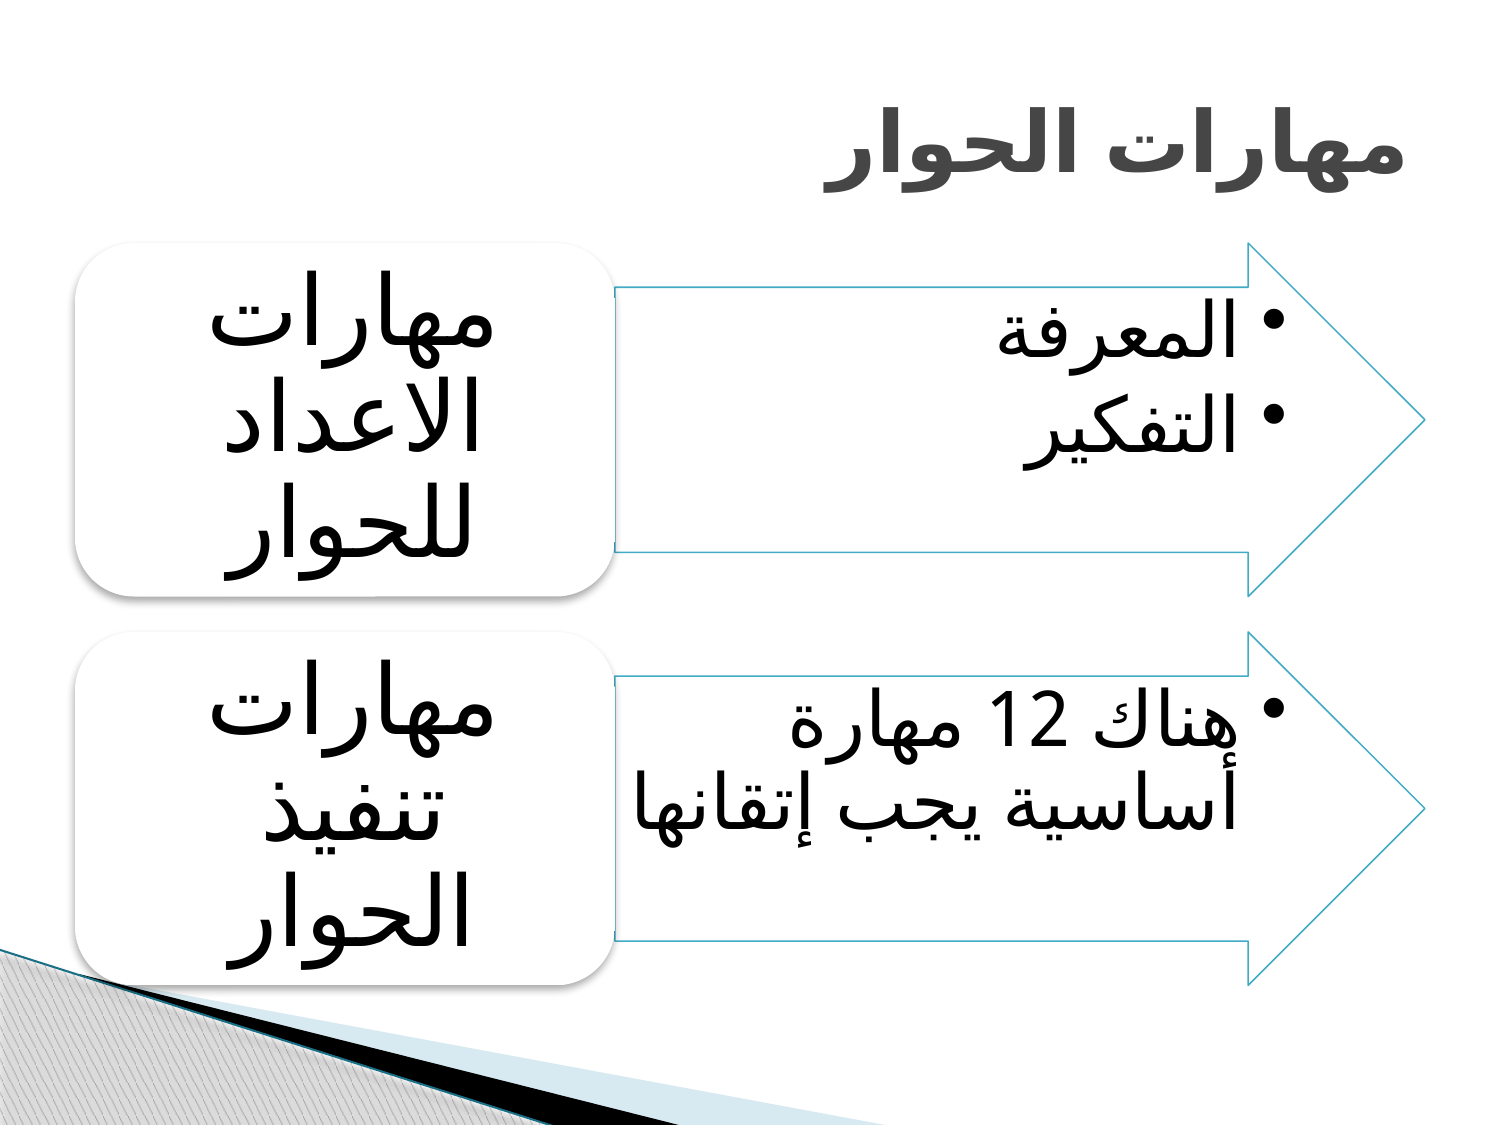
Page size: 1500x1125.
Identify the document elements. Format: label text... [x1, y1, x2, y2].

title مهارات الحوار [75, 45, 1425, 233]
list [74, 242, 1426, 986]
